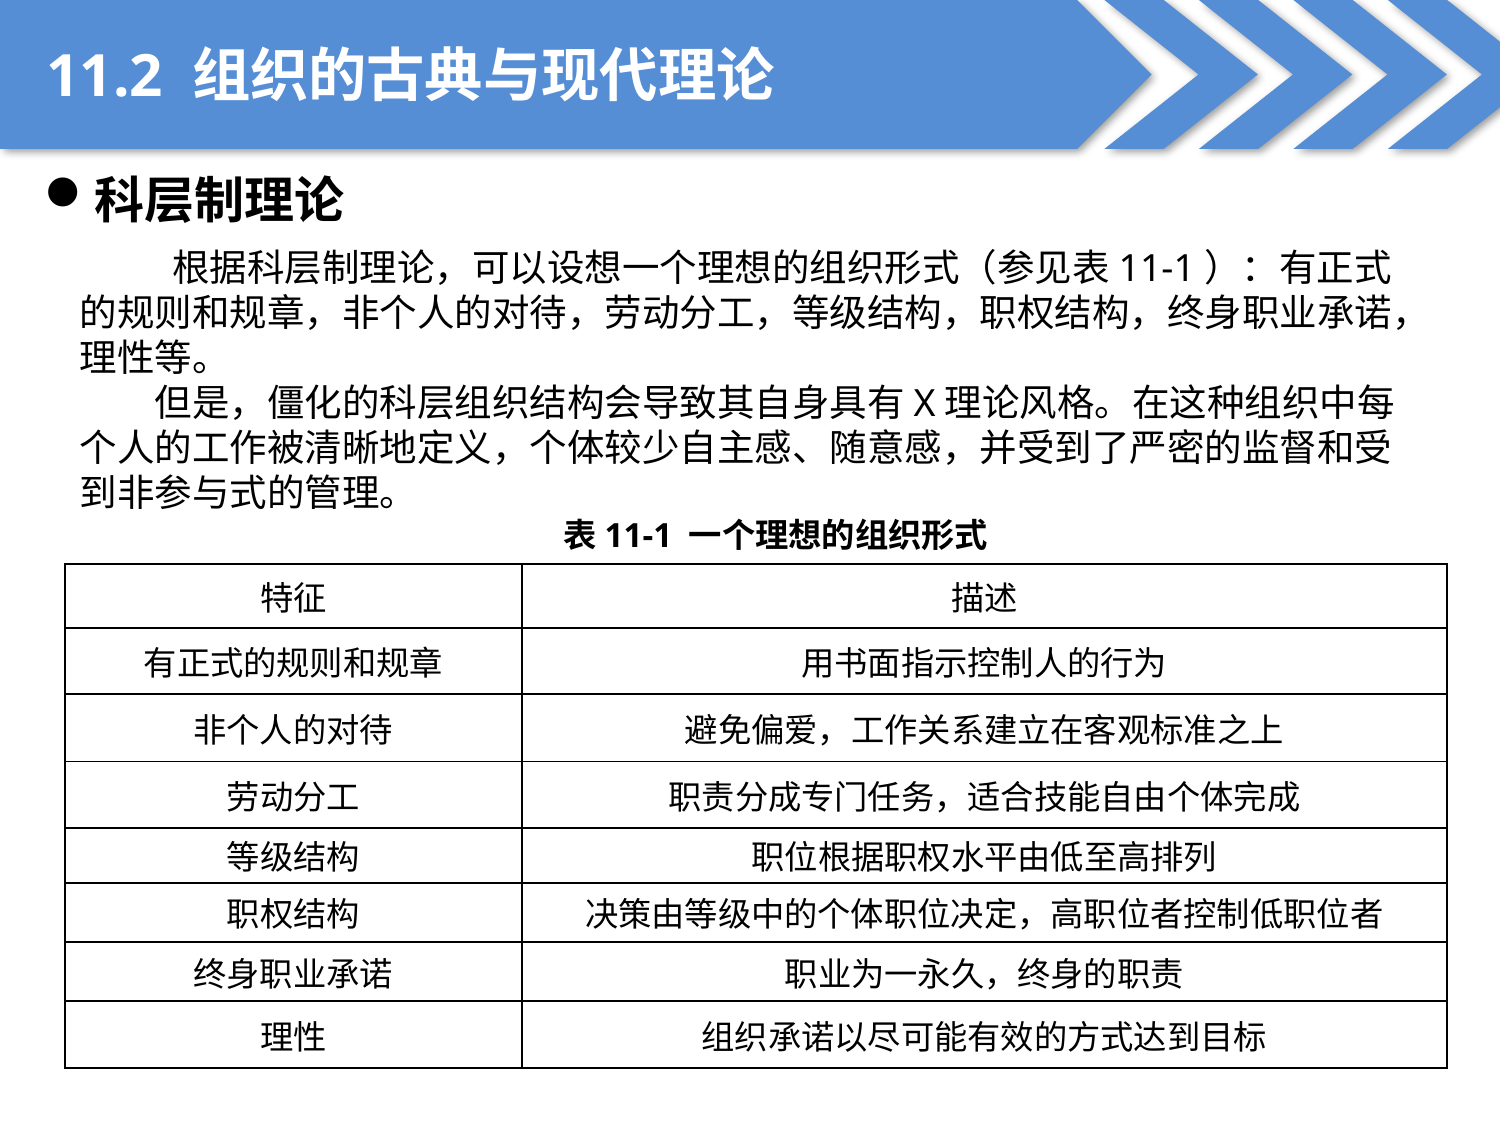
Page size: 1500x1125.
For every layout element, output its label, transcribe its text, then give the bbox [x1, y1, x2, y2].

table_cell 职业为一永久，终身的职责 [523, 943, 1446, 1000]
table_header 特征 [66, 565, 521, 627]
table_header 描述 [523, 565, 1446, 627]
table_cell 理性 [66, 1002, 521, 1067]
table_cell 职权结构 [66, 884, 521, 941]
table_cell 终身职业承诺 [66, 943, 521, 1000]
table_cell 决策由等级中的个体职位决定，高职位者控制低职位者 [523, 884, 1446, 941]
table_cell 非个人的对待 [66, 695, 521, 761]
table_cell 职责分成专门任务，适合技能自由个体完成 [523, 762, 1446, 827]
table_cell 有正式的规则和规章 [66, 629, 521, 693]
table_cell 劳动分工 [66, 762, 521, 827]
text_box 科层制理论 [29, 160, 561, 236]
text_box 根据科层制理论，可以设想一个理想的组织形式（参见表11-1）：有正式的规则和规章，非个人的对待，劳动分工，等级结构，职权结构，终身职业承诺，理性等。 但是，僵化的科层组织结构会导致其自身具有X理论风格。在这种组织中每个人的工作被清晰地定义，个体较少自主感、随意感，并受到了严密的监督和受到非参与式的管理。 表11-1 一个理想的组织形式 [64, 236, 1412, 562]
table_cell 等级结构 [66, 829, 521, 882]
text_box 11.2 组织的古典与现代理论 [31, 30, 790, 116]
table_cell 组织承诺以尽可能有效的方式达到目标 [523, 1002, 1446, 1067]
table_cell 避免偏爱，工作关系建立在客观标准之上 [523, 695, 1446, 761]
table_cell 职位根据职权水平由低至高排列 [523, 829, 1446, 882]
table_cell 用书面指示控制人的行为 [523, 629, 1446, 693]
